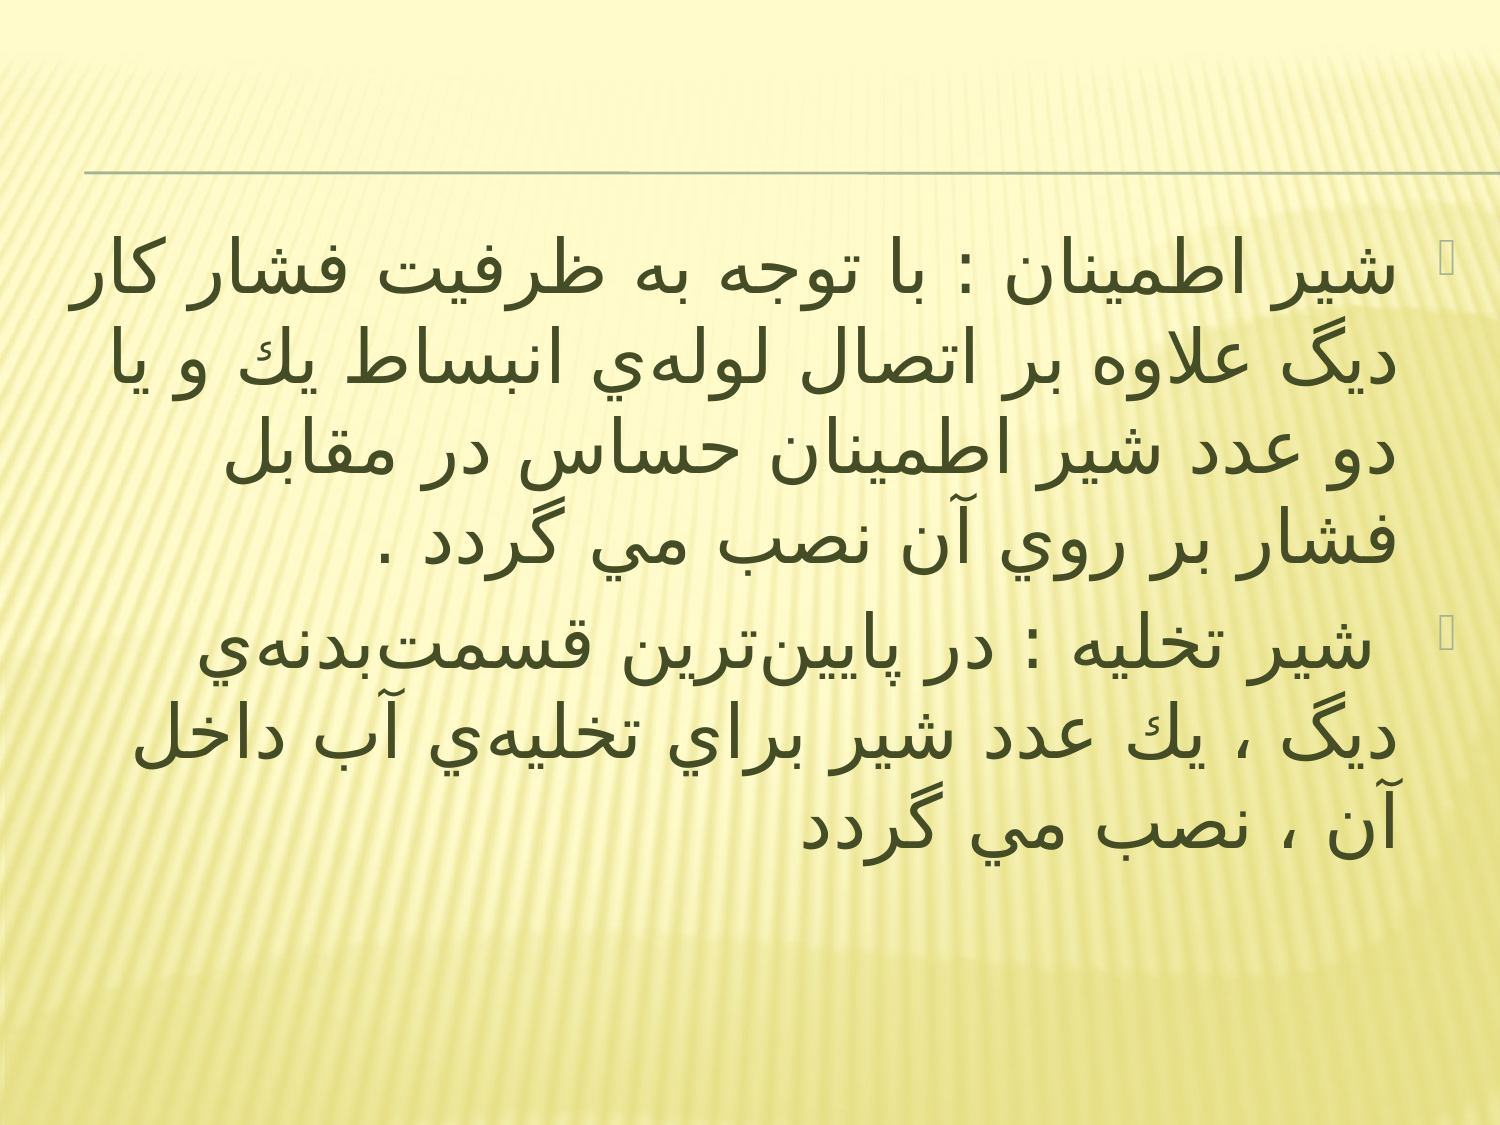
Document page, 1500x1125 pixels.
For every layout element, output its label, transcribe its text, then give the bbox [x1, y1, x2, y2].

list شير اطمينان : با توجه به ظرفيت فشار كار ديگ علاوه بر اتصال لوله‌ي انبساط يك و يا دو عدد شير اطمينان حساس در مقابل فشار بر روي آن نصب مي گردد . شير تخليه : در پايين‌ترين قسمت‌بدنه‌ي ديگ ، يك عدد شير براي تخليه‌ي آب داخل آن ، نصب مي گردد [46, 210, 1472, 954]
